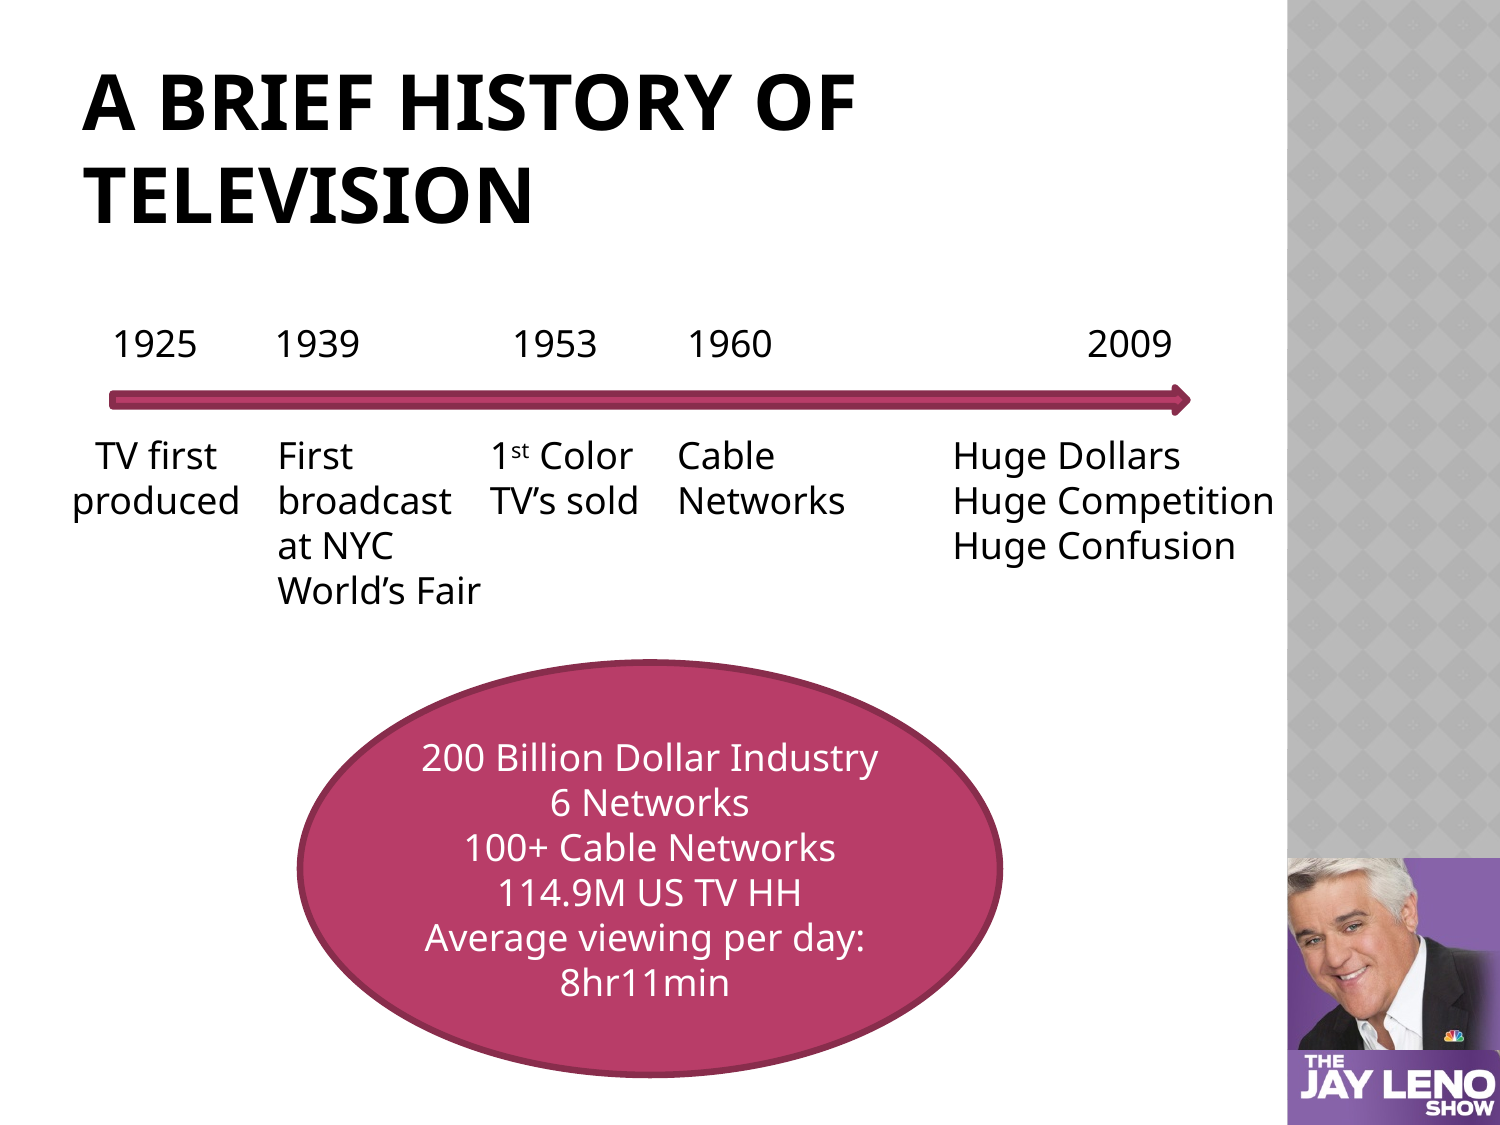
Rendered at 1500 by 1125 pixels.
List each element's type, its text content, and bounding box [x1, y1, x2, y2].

text_box 1939 [259, 312, 376, 373]
picture [1287, 858, 1500, 1125]
text_box 1925 [97, 312, 213, 373]
text_box 1953 [497, 312, 613, 373]
text_box 1960 [672, 312, 788, 373]
text_box 2009 [1072, 312, 1188, 373]
text_box First broadcast at NYC World’s Fair [262, 424, 500, 620]
text_box Cable Networks [662, 424, 937, 530]
text_box Huge Dollars Huge Competition Huge Confusion [937, 424, 1300, 575]
text_box [109, 384, 1191, 416]
text_box 1st Color TV’s sold [474, 424, 662, 530]
text_box TV first produced [37, 424, 262, 530]
title A Brief History of Television [75, 52, 1263, 240]
text_box 200 Billion Dollar Industry 6 Networks 100+ Cable Networks 114.9M US TV HH Average viewing per day: 8hr11min [296, 659, 1004, 1079]
